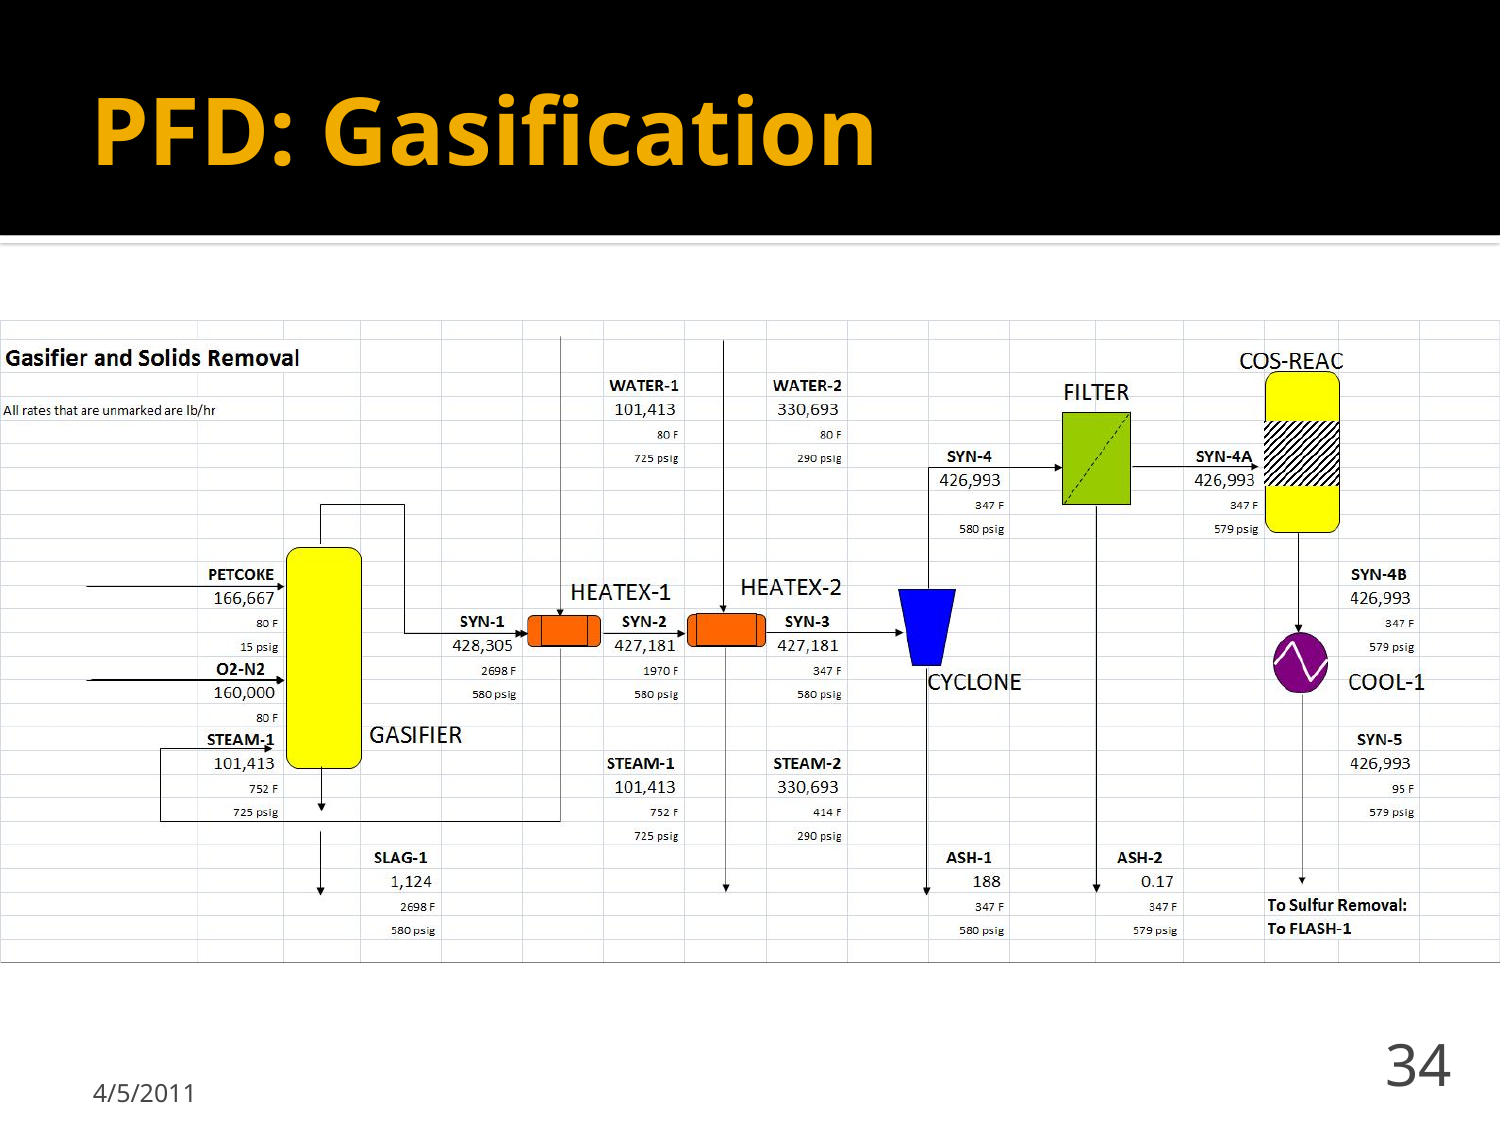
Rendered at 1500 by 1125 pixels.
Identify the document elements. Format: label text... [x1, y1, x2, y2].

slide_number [75, 1062, 425, 1108]
picture [0, 320, 1500, 963]
title PFD: Gasification [75, 25, 1425, 231]
slide_number 34 [1345, 1062, 1467, 1108]
